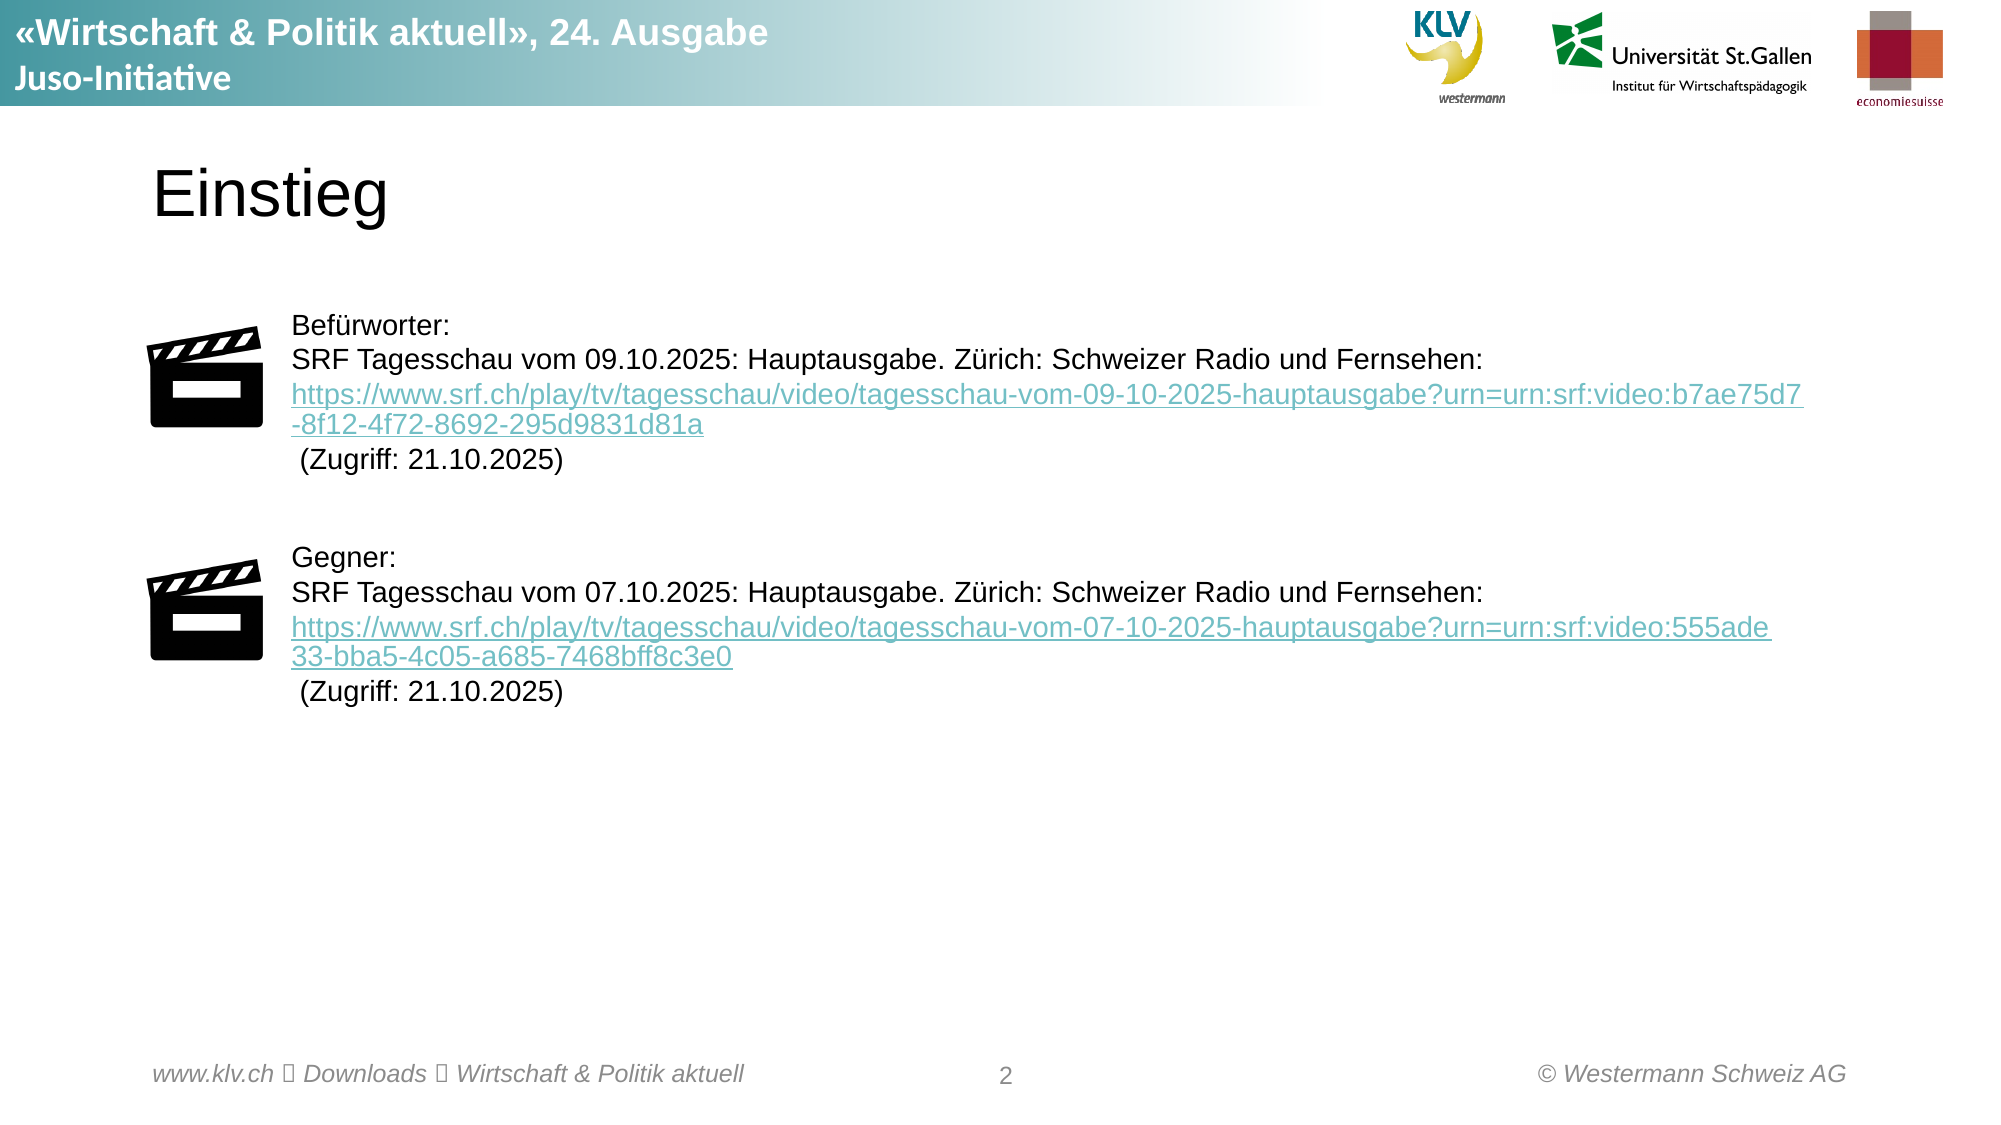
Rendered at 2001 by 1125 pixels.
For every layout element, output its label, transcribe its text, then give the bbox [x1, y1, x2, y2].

picture [137, 309, 272, 444]
slide_number www.klv.ch  Downloads  Wirtschaft & Politik aktuell [137, 1042, 796, 1103]
text_box Gegner: SRF Tagesschau vom 07.10.2025: Hauptausgabe. Zürich: Schweizer Radio und Fernsehen: https://www.srf.ch/play/tv/tagesschau/video/tagesschau-vom-07-10-2025-hauptausgabe?urn=urn:srf:video:555ade33-bba5-4c05-a685-7468bff8c3e0 (Zugriff: 21.10.2025) [276, 531, 1799, 686]
picture [137, 542, 272, 677]
picture [1857, 11, 1943, 106]
picture [1552, 12, 1811, 92]
title Einstieg [137, 92, 1863, 299]
text_box Befürworter: SRF Tagesschau vom 09.10.2025: Hauptausgabe. Zürich: Schweizer Radio und Fernsehen: https://www.srf.ch/play/tv/tagesschau/video/tagesschau-vom-09-10-2025-hauptausgabe?urn=urn:srf:video:b7ae75d7-8f12-4f72-8692-295d9831d81a (Zugriff: 21.10.2025) [276, 298, 1823, 454]
text_box © Westermann Schweiz AG [1204, 1042, 1863, 1103]
picture [1406, 11, 1505, 92]
slide_number 2 [812, 1044, 1200, 1105]
